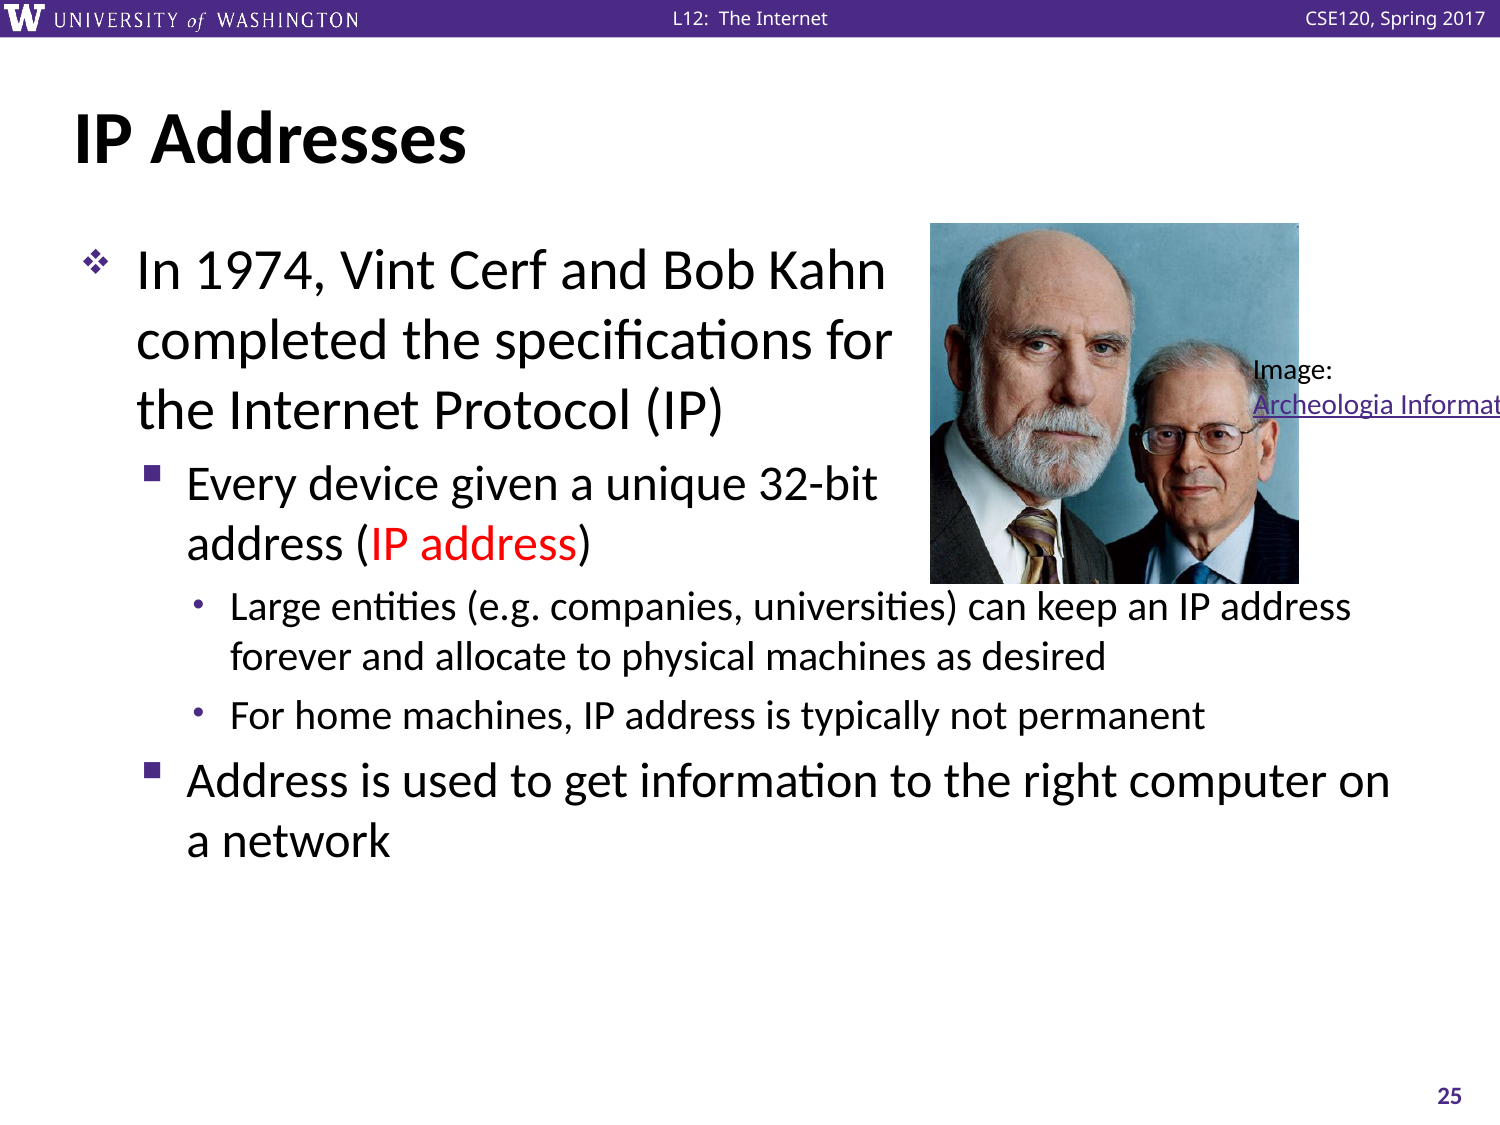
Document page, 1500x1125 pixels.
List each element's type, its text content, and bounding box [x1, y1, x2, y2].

title IP Addresses [58, 71, 1438, 197]
picture [4, 4, 358, 32]
list In 1974, Vint Cerf and Bob Kahn completed the specifications for the Internet Protocol (IP) Every device given a unique 32-bit address (IP address) Large entities (e.g. companies, universities) can keep an IP address forever and allocate to physical machines as desired For home machines, IP address is typically not permanent Address is used to get information to the right computer on a network [64, 223, 1438, 1040]
slide_number 25 [1400, 1065, 1500, 1125]
text_box Image: Archeologia Informatica [1305, 342, 1500, 428]
picture [929, 223, 1300, 584]
